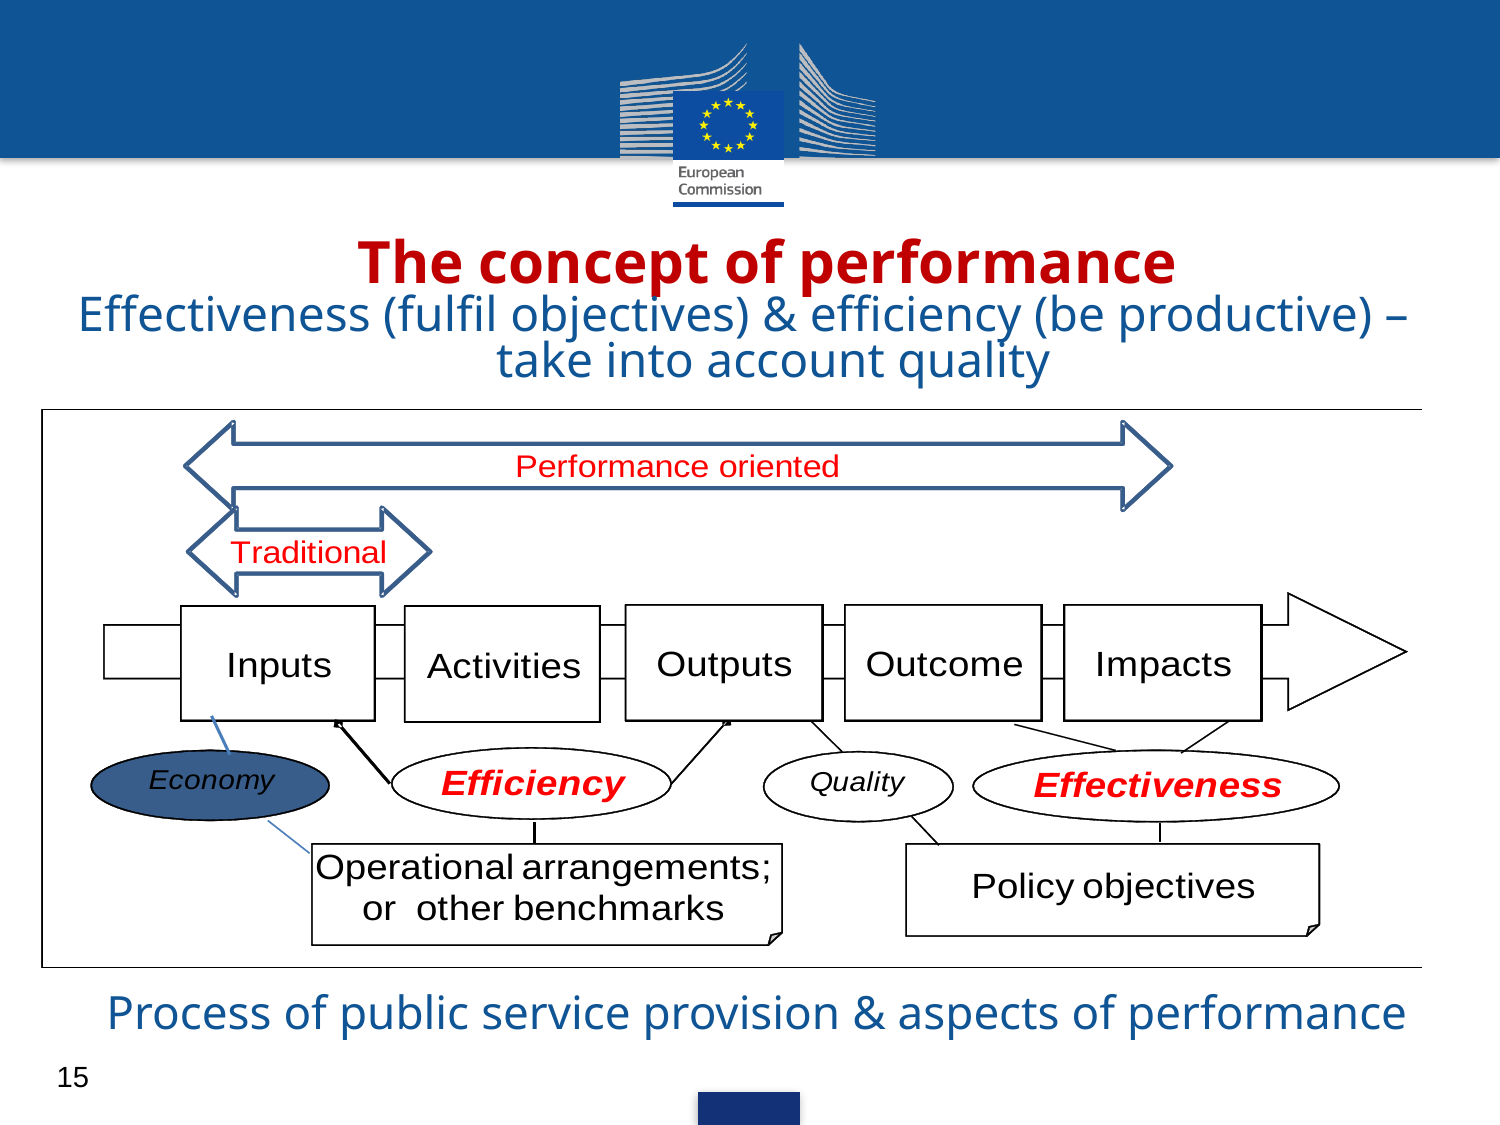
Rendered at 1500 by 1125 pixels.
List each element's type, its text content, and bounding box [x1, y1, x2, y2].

text_box The concept of performance Effectiveness (fulfil objectives) & efficiency (be productive) – take into account quality [17, 236, 1471, 409]
title Process of public service provision & aspects of performance [0, 968, 1500, 1052]
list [41, 408, 1424, 969]
slide_number 15 [41, 1050, 392, 1125]
